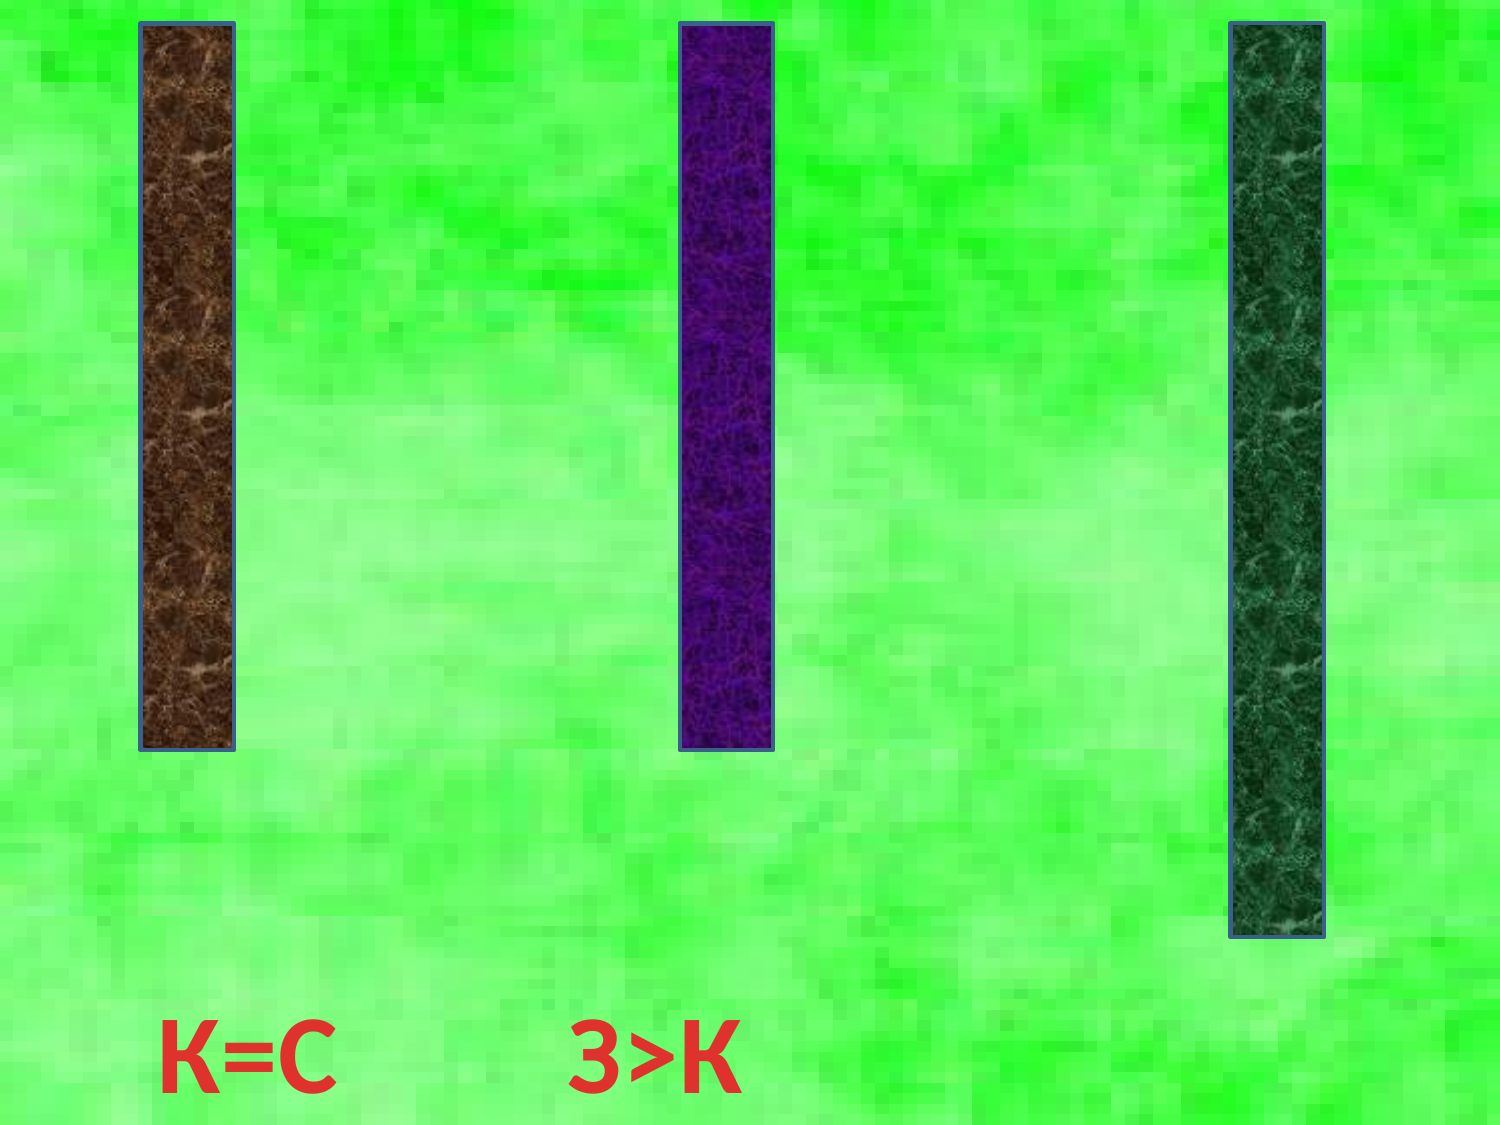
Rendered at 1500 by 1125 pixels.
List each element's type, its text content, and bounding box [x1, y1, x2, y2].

picture [0, 0, 1500, 1125]
text_box З>К [552, 973, 758, 1124]
text_box К=С [142, 973, 354, 1124]
text_box [138, 21, 236, 752]
text_box [1228, 21, 1326, 939]
text_box [678, 21, 775, 752]
